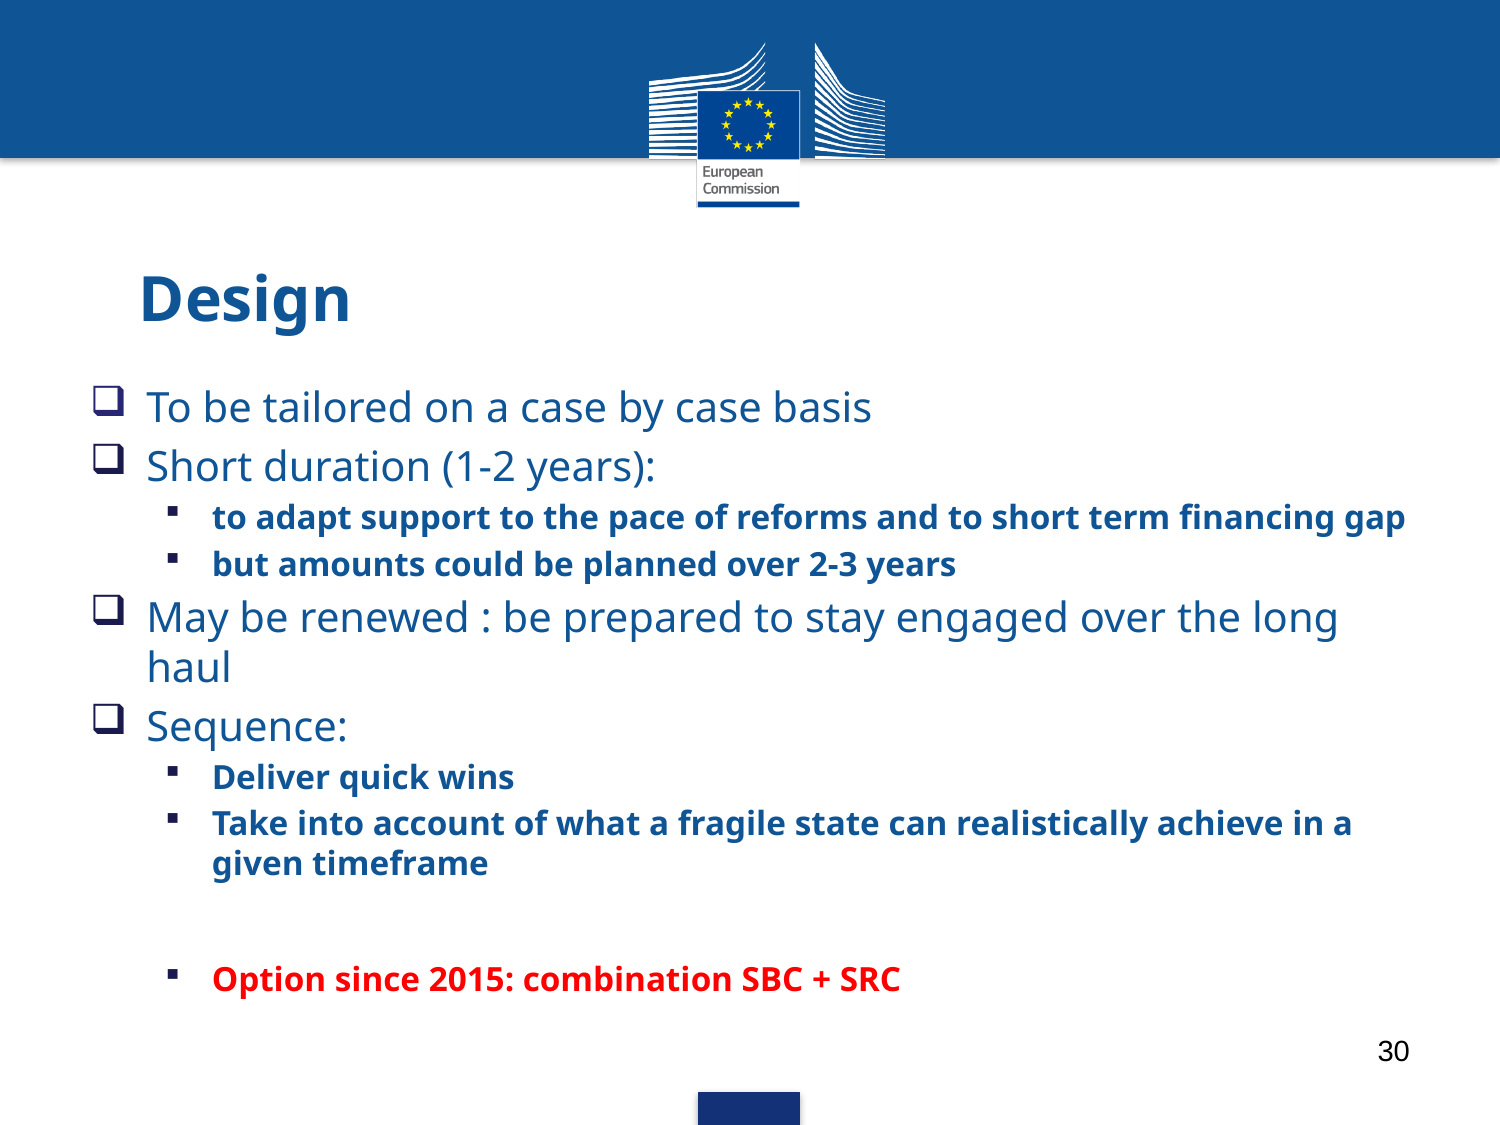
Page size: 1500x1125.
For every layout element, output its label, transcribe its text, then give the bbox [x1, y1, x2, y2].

list To be tailored on a case by case basis Short duration (1-2 years): to adapt support to the pace of reforms and to short term financing gap but amounts could be planned over 2-3 years May be renewed : be prepared to stay engaged over the long haul Sequence: Deliver quick wins Take into account of what a fragile state can realistically achieve in a given timeframe Option since 2015: combination SBC + SRC [74, 373, 1426, 1103]
picture [649, 42, 885, 208]
title Design [64, 219, 1416, 374]
slide_number 30 [1074, 1024, 1426, 1103]
